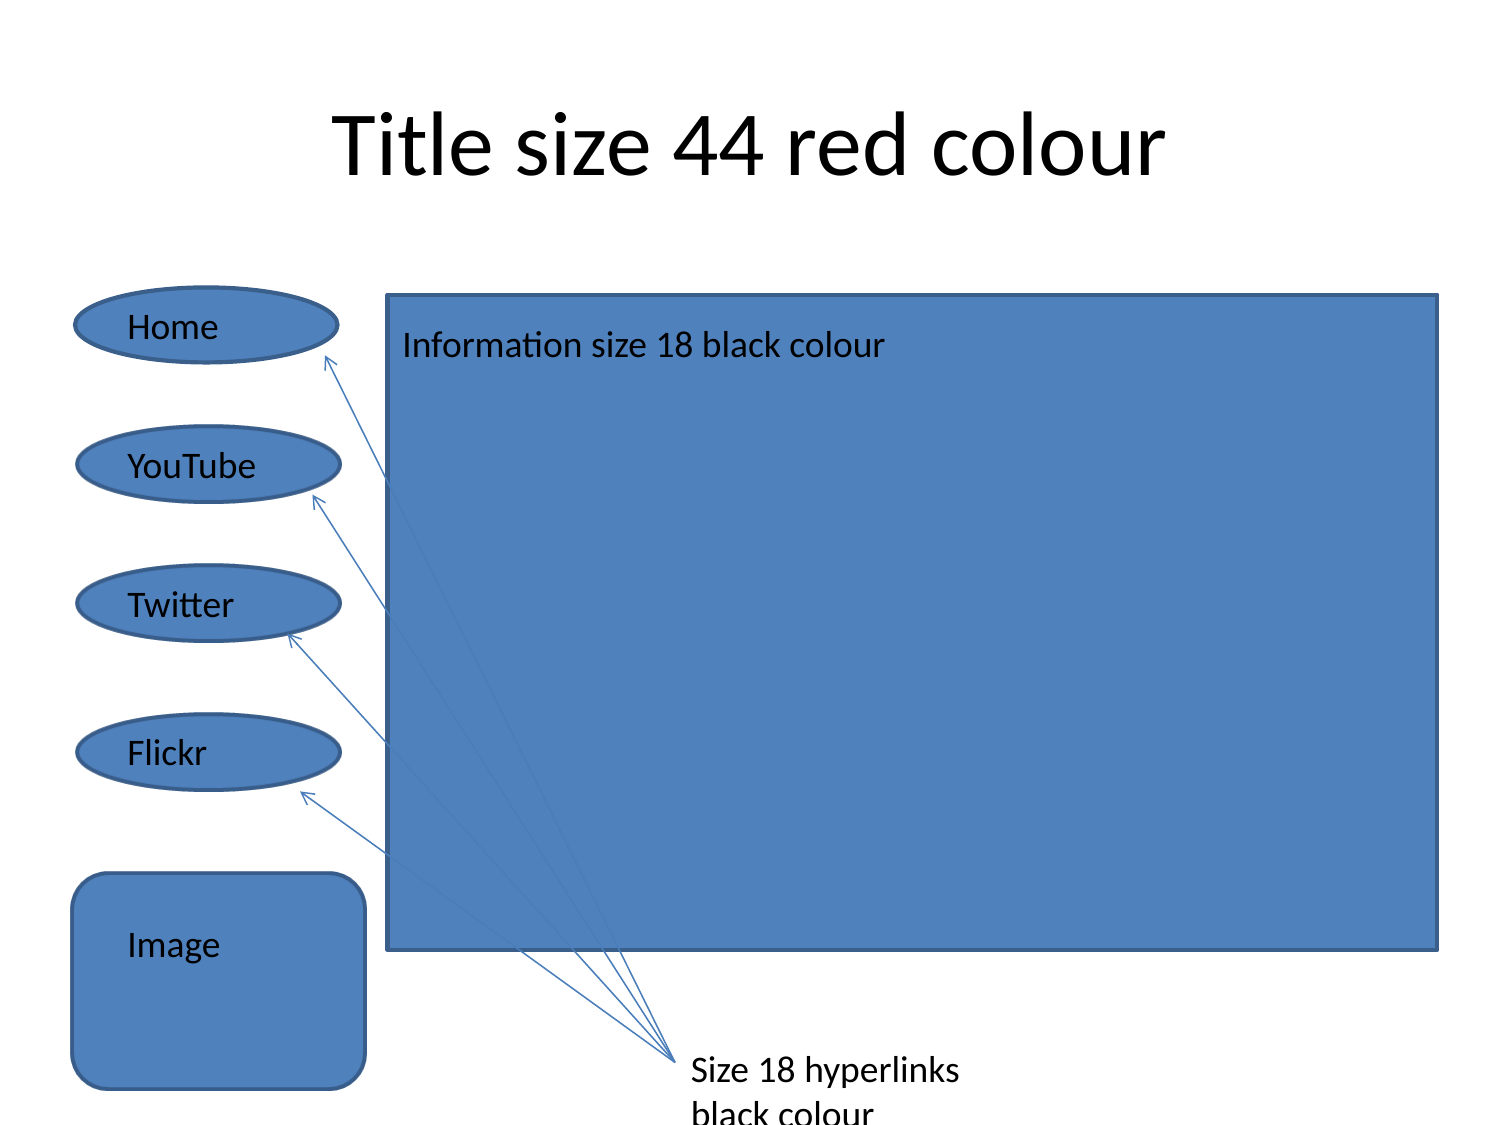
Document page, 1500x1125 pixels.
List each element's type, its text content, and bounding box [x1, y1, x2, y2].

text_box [287, 633, 307, 869]
text_box [118, 355, 294, 365]
text_box Home [112, 294, 325, 355]
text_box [324, 355, 676, 1063]
picture [74, 712, 287, 792]
picture [70, 871, 367, 1091]
text_box Information size 18 black colour [387, 312, 1075, 373]
picture [74, 563, 312, 643]
title Title size 44 red colour [75, 45, 1425, 233]
text_box [72, 296, 112, 354]
text_box Size 18 hyperlinks black colour [676, 1037, 977, 1125]
text_box [385, 293, 1439, 952]
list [74, 424, 319, 505]
text_box [122, 285, 291, 294]
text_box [312, 494, 319, 869]
text_box [325, 306, 340, 344]
